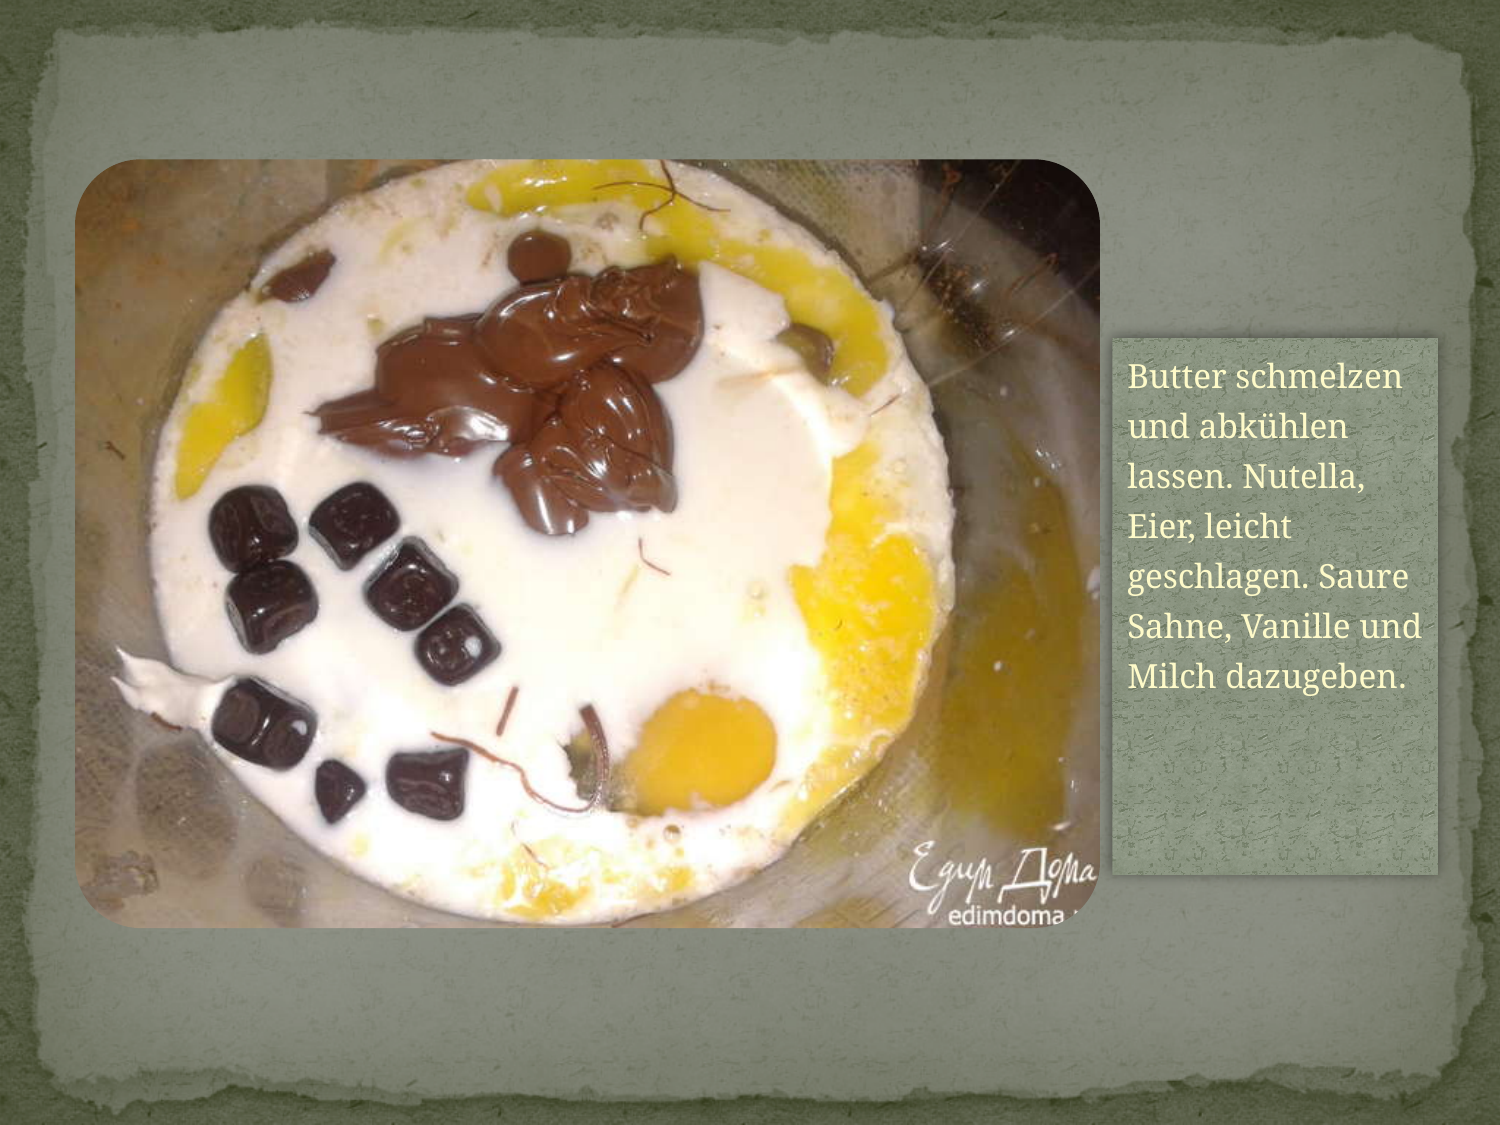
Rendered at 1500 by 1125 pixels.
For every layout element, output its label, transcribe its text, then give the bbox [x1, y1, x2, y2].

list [77, 162, 1099, 926]
list Butter schmelzen und abkühlen lassen. Nutella, Eier, leicht geschlagen. Saure Sahne, Vanille und Milch dazugeben. [1112, 338, 1438, 875]
